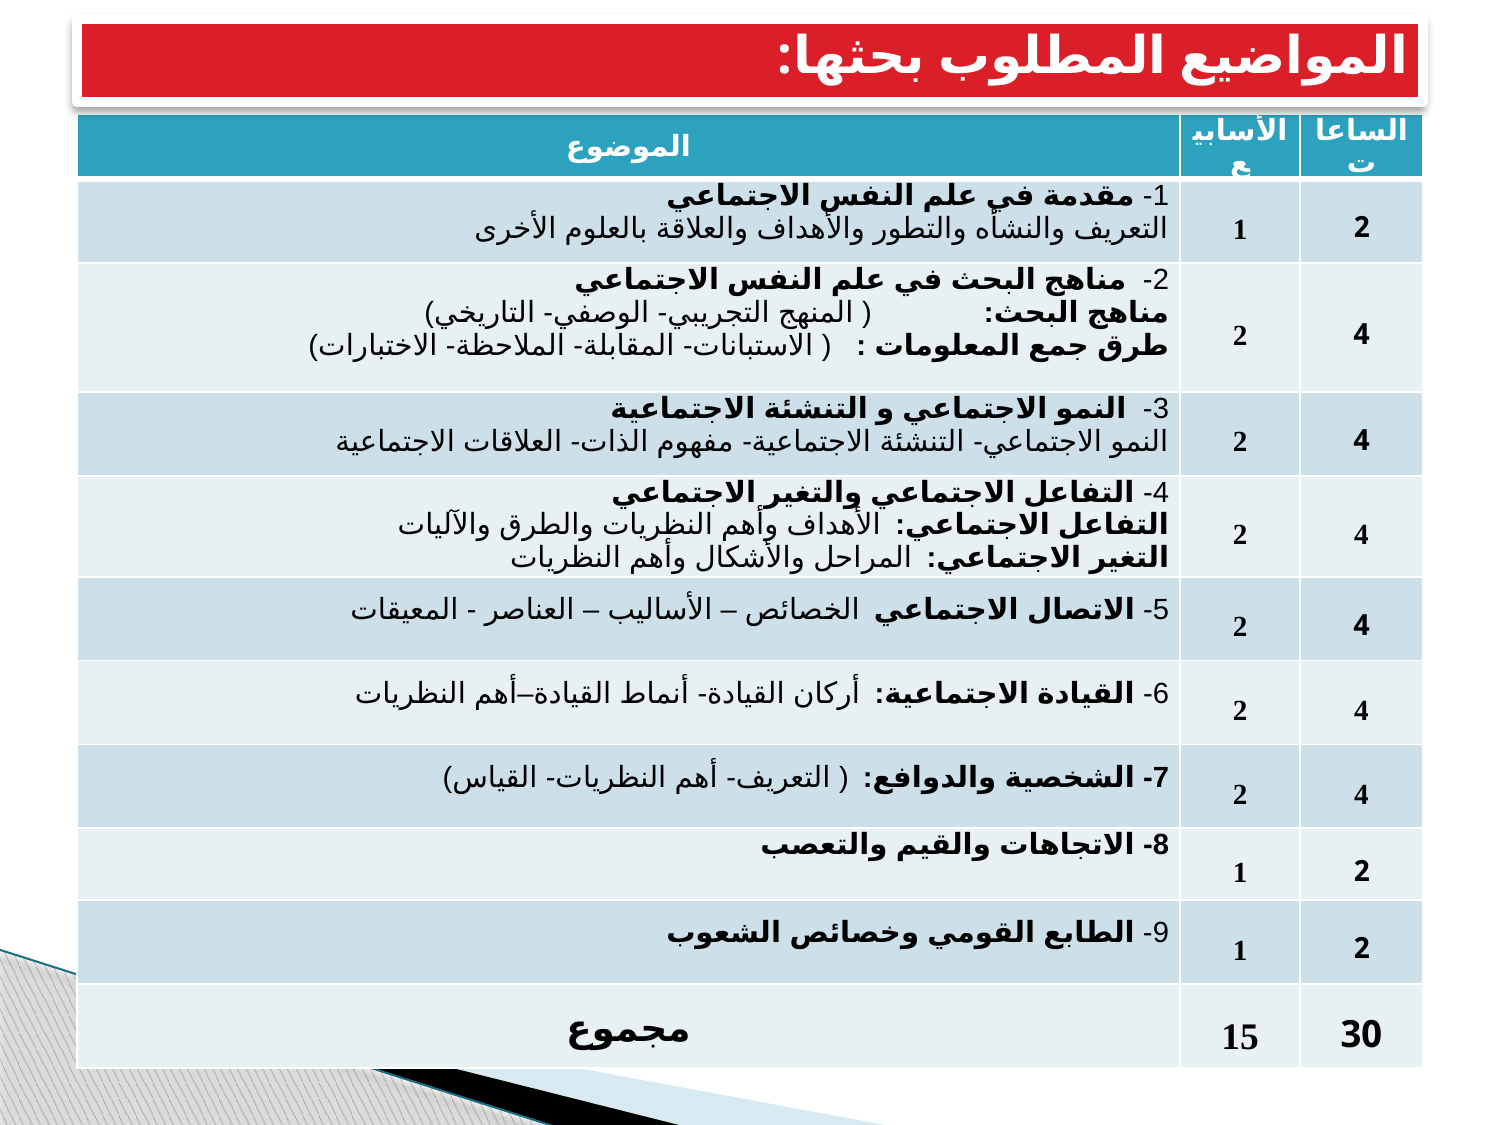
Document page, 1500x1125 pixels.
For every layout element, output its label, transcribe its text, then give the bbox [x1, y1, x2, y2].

table_cell 4 [1301, 393, 1422, 475]
table_cell 2 [1301, 901, 1422, 983]
table_cell 9- الطابع القومي وخصائص الشعوب [78, 901, 1179, 983]
table_cell 2 [1181, 578, 1299, 660]
table_cell 2 [1181, 264, 1299, 391]
table_cell 30 [1301, 985, 1422, 1067]
table_header الساعات [1301, 118, 1422, 176]
table_cell 4- التفاعل الاجتماعي والتغير الاجتماعي التفاعل الاجتماعي: الأهداف وأهم النظريات والطرق والآليات التغير الاجتماعي: المراحل والأشكال وأهم النظريات [78, 477, 1179, 576]
table_cell 8- الاتجاهات والقيم والتعصب [78, 829, 1179, 899]
table_cell 4 [1301, 477, 1422, 576]
table_cell 4 [1301, 578, 1422, 660]
table_cell 2 [1181, 393, 1299, 475]
table_header الأسابيع [1181, 119, 1299, 176]
table_cell 15 [1181, 985, 1299, 1067]
table_cell 2 [1301, 182, 1422, 262]
table_cell مجموع [78, 985, 1179, 1067]
table_header الموضوع [78, 118, 1179, 176]
table_cell 1 [1181, 901, 1299, 983]
table_cell 5- الاتصال الاجتماعي الخصائص – الأساليب – العناصر - المعيقات [78, 578, 1179, 660]
title المواضيع المطلوب بحثها: [72, 14, 1428, 107]
table_cell 1 [1181, 829, 1299, 899]
table_cell 4 [1301, 661, 1422, 744]
table_cell 2 [1181, 477, 1299, 576]
table_cell 4 [1301, 745, 1422, 827]
table_cell 2 [1301, 829, 1422, 899]
table_cell 4 [1301, 264, 1422, 391]
table_cell 1 [1181, 182, 1299, 262]
table_cell 3- النمو الاجتماعي و التنشئة الاجتماعية النمو الاجتماعي- التنشئة الاجتماعية- مفهوم الذات- العلاقات الاجتماعية [78, 393, 1179, 475]
table_cell 7- الشخصية والدوافع: ( التعريف- أهم النظريات- القياس) [78, 745, 1179, 827]
table_cell 6- القيادة الاجتماعية: أركان القيادة- أنماط القيادة–أهم النظريات [78, 661, 1179, 744]
table_cell 2 [1181, 745, 1299, 827]
table_cell 1- مقدمة في علم النفس الاجتماعي التعريف والنشأه والتطور والأهداف والعلاقة بالعلوم الأخرى [78, 182, 1179, 262]
table_cell 2 [1181, 661, 1299, 744]
table_cell 2- مناهج البحث في علم النفس الاجتماعي مناهج البحث: ( المنهج التجريبي- الوصفي- التاريخي) طرق جمع المعلومات : ( الاستبانات- المقابلة- الملاحظة- الاختبارات) [78, 264, 1179, 391]
